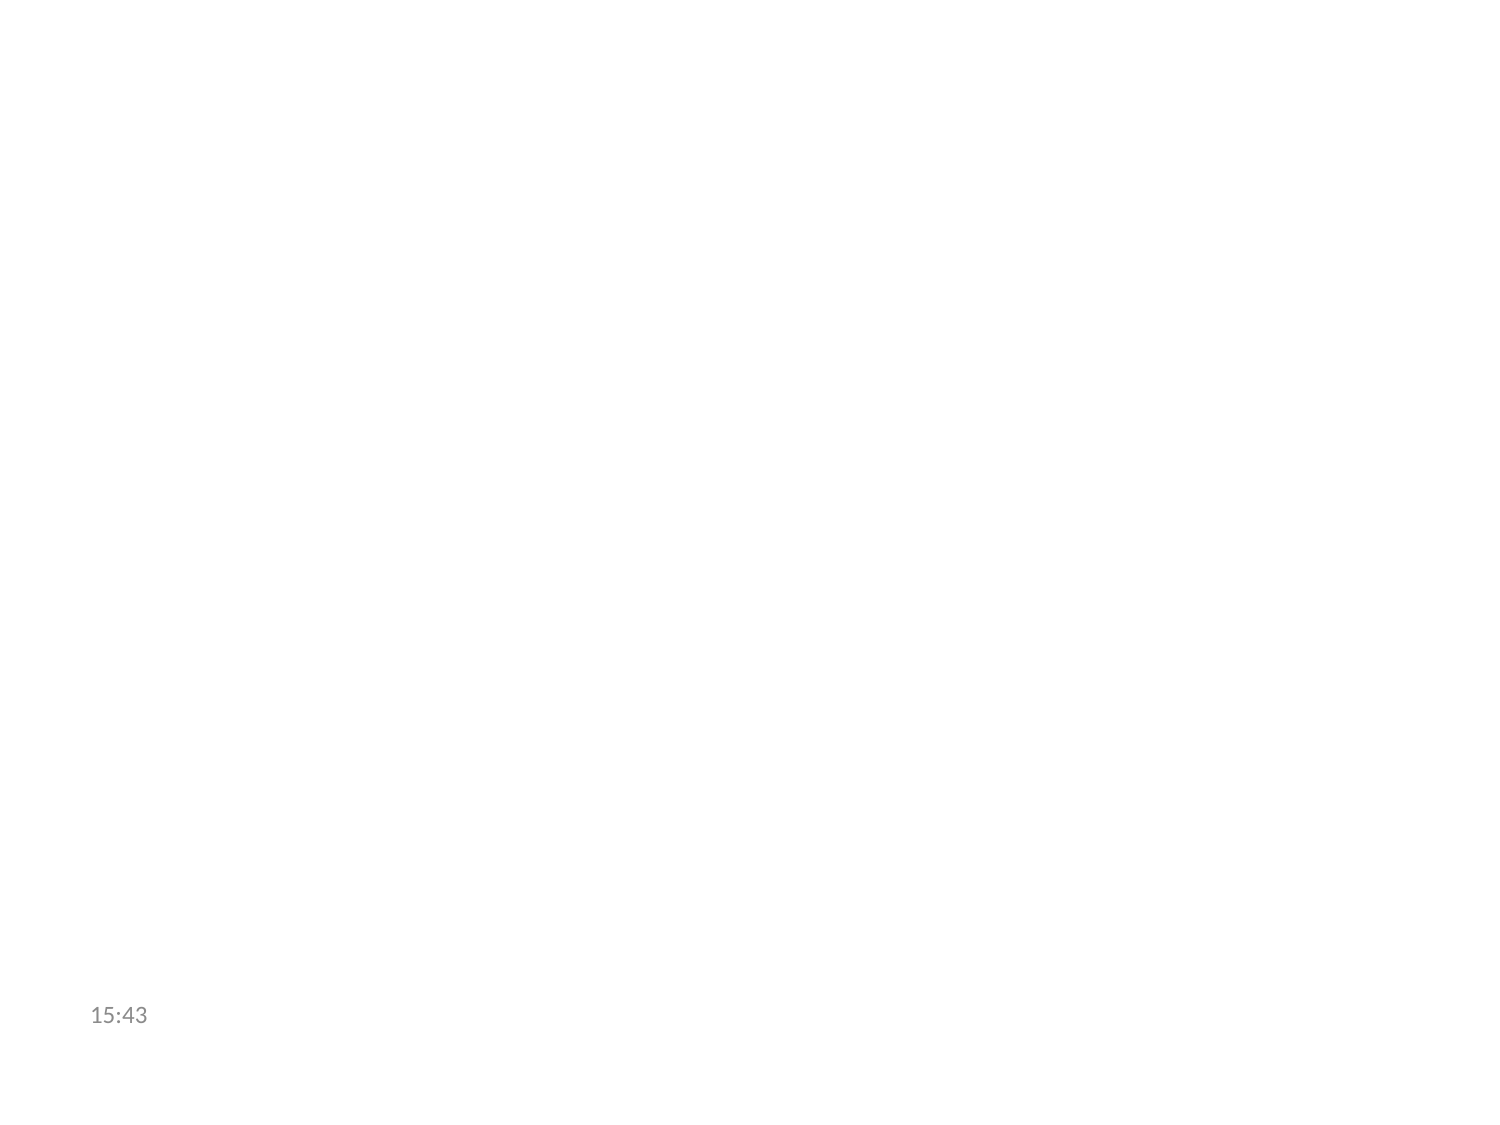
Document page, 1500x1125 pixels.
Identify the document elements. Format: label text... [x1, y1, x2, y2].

text_box 15:35 [75, 983, 425, 1044]
